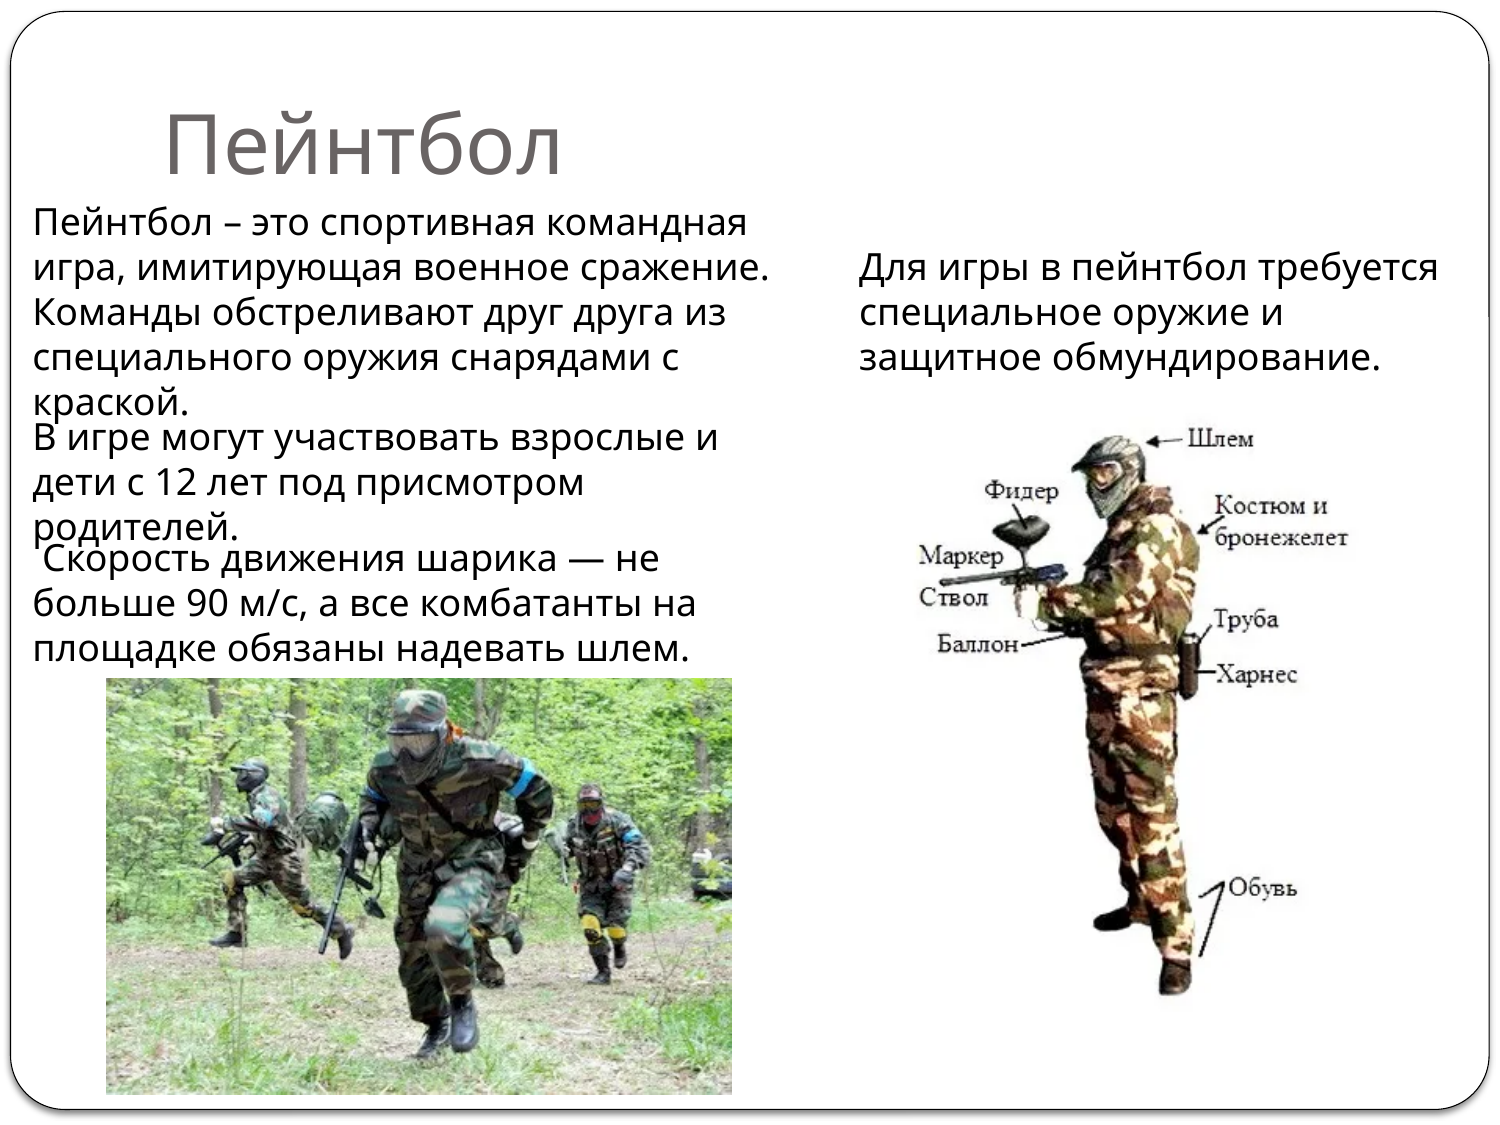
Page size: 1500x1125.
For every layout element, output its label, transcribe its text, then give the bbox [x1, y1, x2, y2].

text_box Для игры в пейнтбол требуется специальное оружие и защитное обмундирование. [844, 235, 1456, 386]
text_box В игре могут участвовать взрослые и дети с 12 лет под присмотром родителей. [17, 405, 768, 527]
picture [879, 392, 1377, 1019]
text_box Скорость движения шарика — не больше 90 м/с, а все комбатанты на площадке обязаны надевать шлем. [17, 527, 768, 677]
text_box Пейнтбол – это спортивная командная игра, имитирующая военное сражение. Команды обстреливают друг друга из специального оружия снарядами с краской. [17, 190, 821, 431]
title Пейнтбол [147, 19, 1423, 207]
picture [106, 678, 732, 1095]
